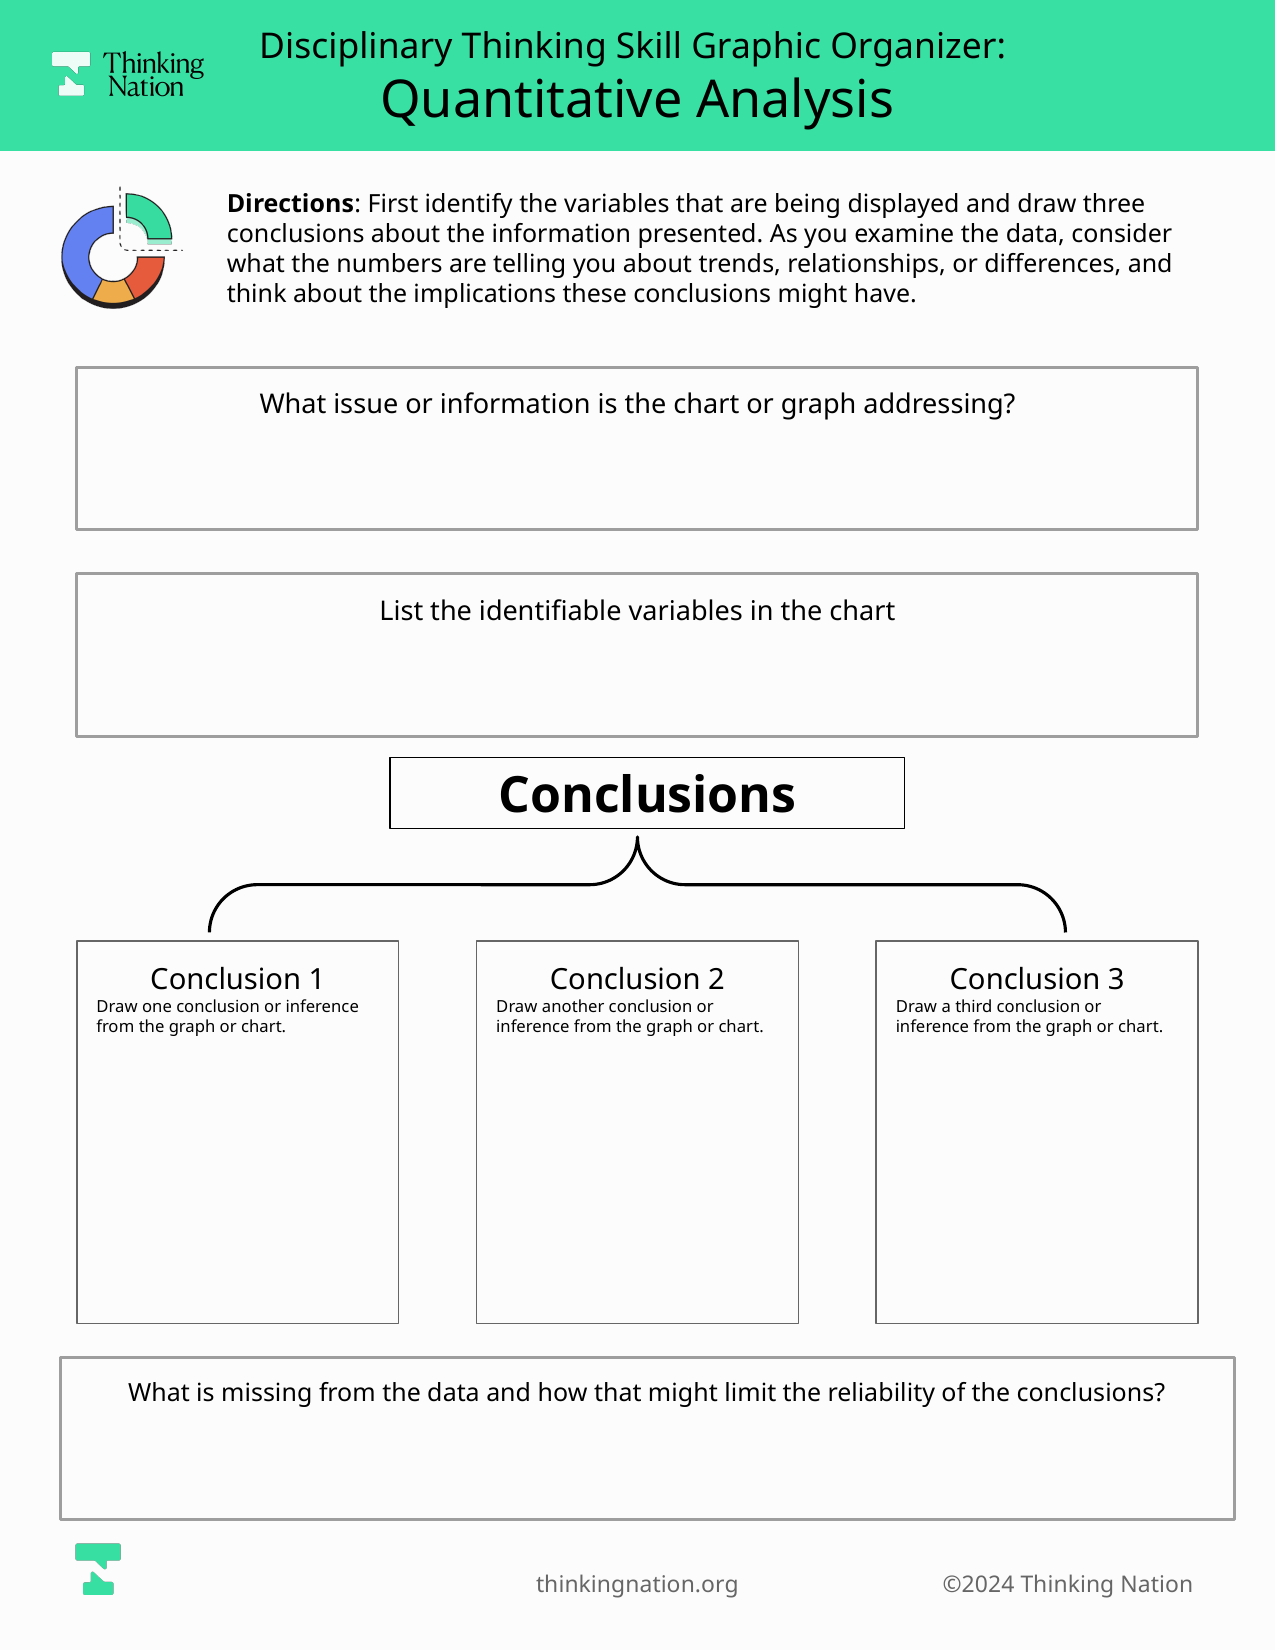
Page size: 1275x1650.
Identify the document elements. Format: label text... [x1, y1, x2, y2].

text_box Conclusion 1 Draw one conclusion or inference from the graph or chart. [76, 940, 399, 1324]
text_box ©2024 Thinking Nation [907, 1553, 1210, 1605]
text_box [209, 836, 1066, 933]
text_box thinkingnation.org [486, 1553, 789, 1605]
picture [62, 1533, 134, 1605]
text_box Directions: First identify the variables that are being displayed and draw three conclusions about the information presented. As you examine the data, consider what the numbers are telling you about trends, relationships, or differences, and think about the implications these conclusions might have. [208, 172, 1198, 323]
text_box What issue or information is the chart or graph addressing? [76, 367, 1198, 530]
text_box Conclusion 2 Draw another conclusion or inference from the graph or chart. [476, 940, 799, 1324]
text_box Conclusion 3 Draw a third conclusion or inference from the graph or chart. [876, 940, 1198, 1324]
text_box List the identifiable variables in the chart [76, 573, 1198, 737]
picture [35, 37, 210, 110]
text_box What is missing from the data and how that might limit the reliability of the conclusions? [60, 1357, 1235, 1520]
text_box Conclusions [390, 757, 905, 829]
picture [40, 165, 204, 329]
text_box Disciplinary Thinking Skill Graphic Organizer: Quantitative Analysis [0, 0, 1275, 151]
